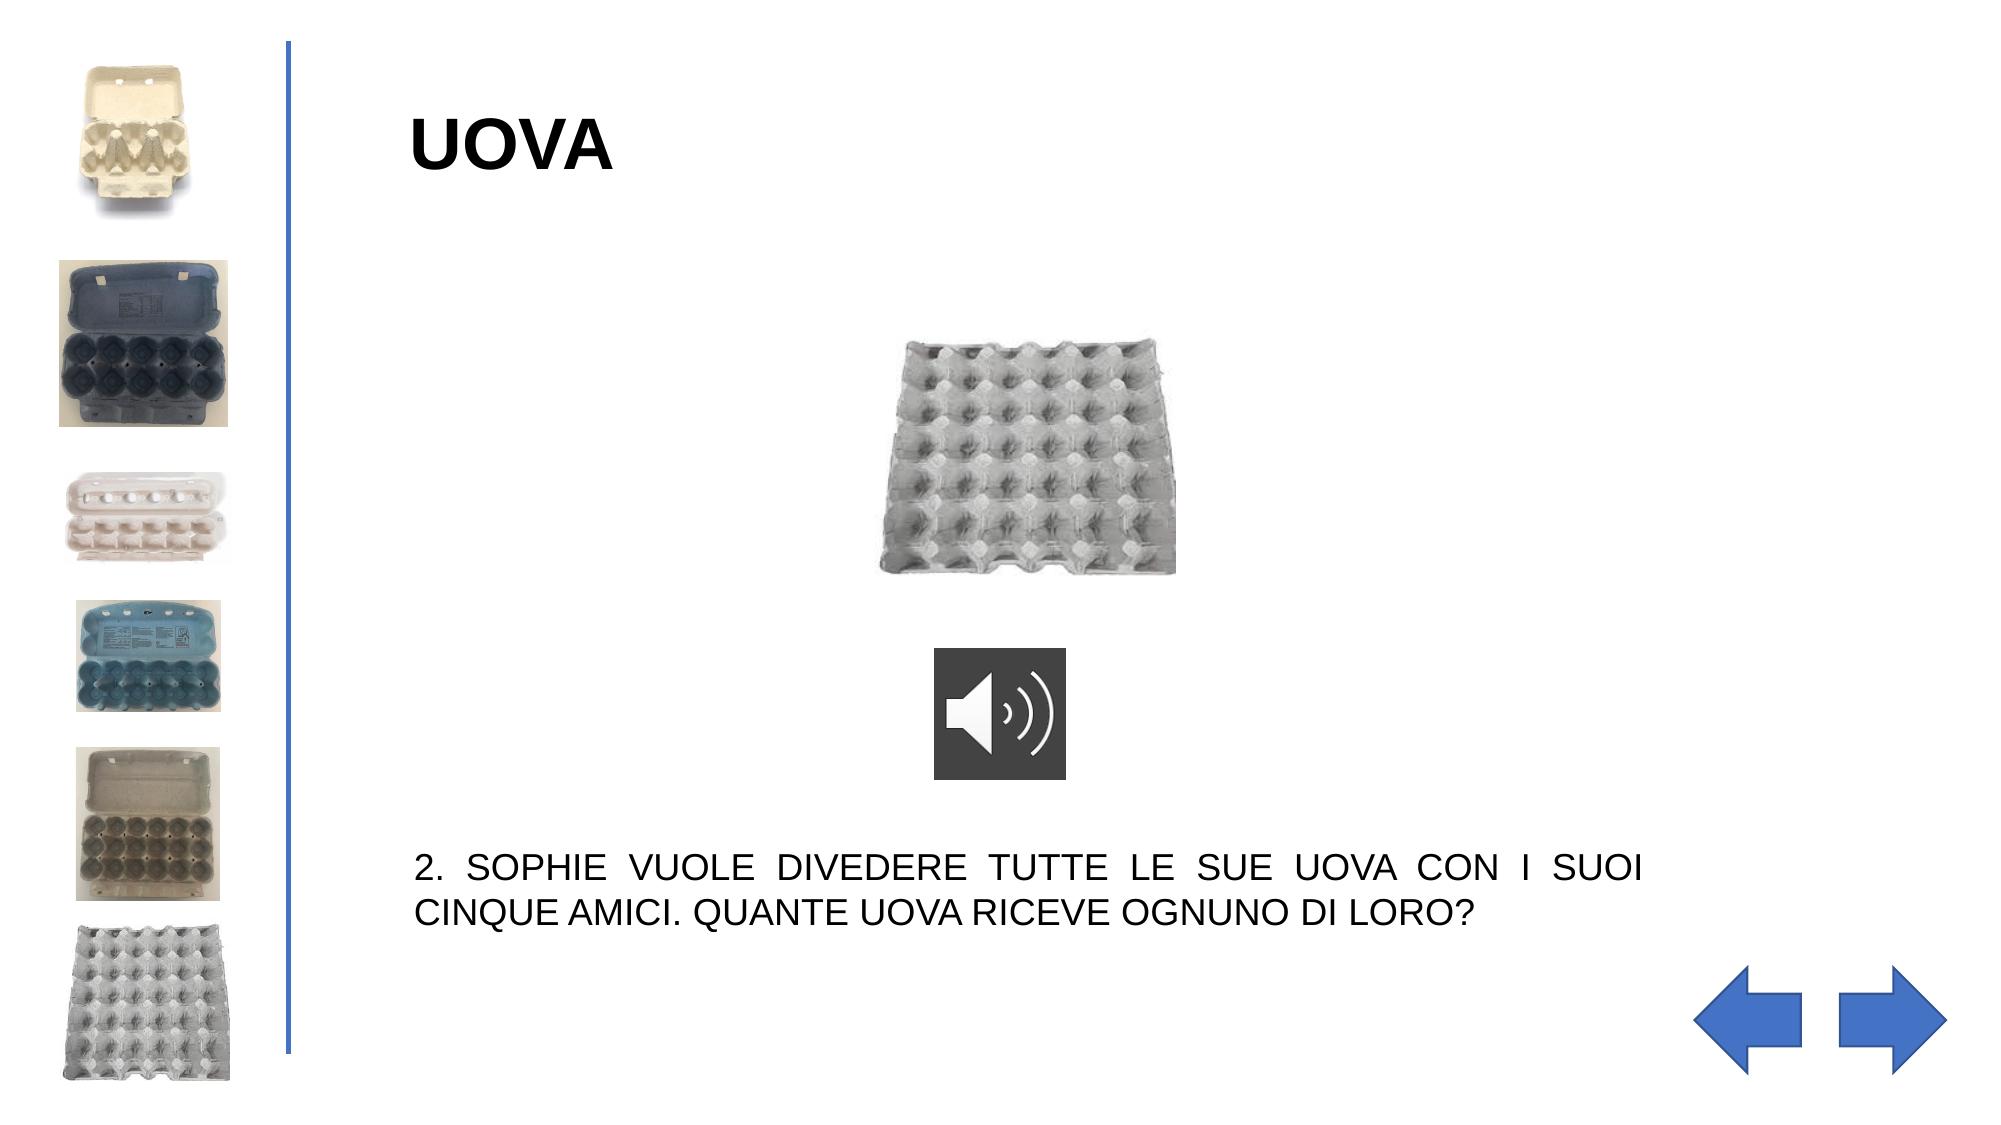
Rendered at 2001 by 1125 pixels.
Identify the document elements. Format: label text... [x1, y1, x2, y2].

text_box [1838, 964, 1948, 1076]
picture [875, 329, 1176, 592]
text_box [1693, 964, 1802, 1076]
text_box UOVA [394, 89, 631, 192]
picture [64, 33, 206, 249]
picture [76, 600, 221, 712]
picture [59, 260, 228, 428]
picture [933, 647, 1067, 781]
text_box 2. SOPHIE VUOLE DIVEDERE TUTTE LE SUE UOVA CON I SUOI CINQUE AMICI. QUANTE UOVA RICEVE OGNUNO DI LORO? [399, 835, 1660, 941]
picture [70, 747, 225, 901]
picture [64, 472, 233, 565]
picture [60, 917, 230, 1092]
